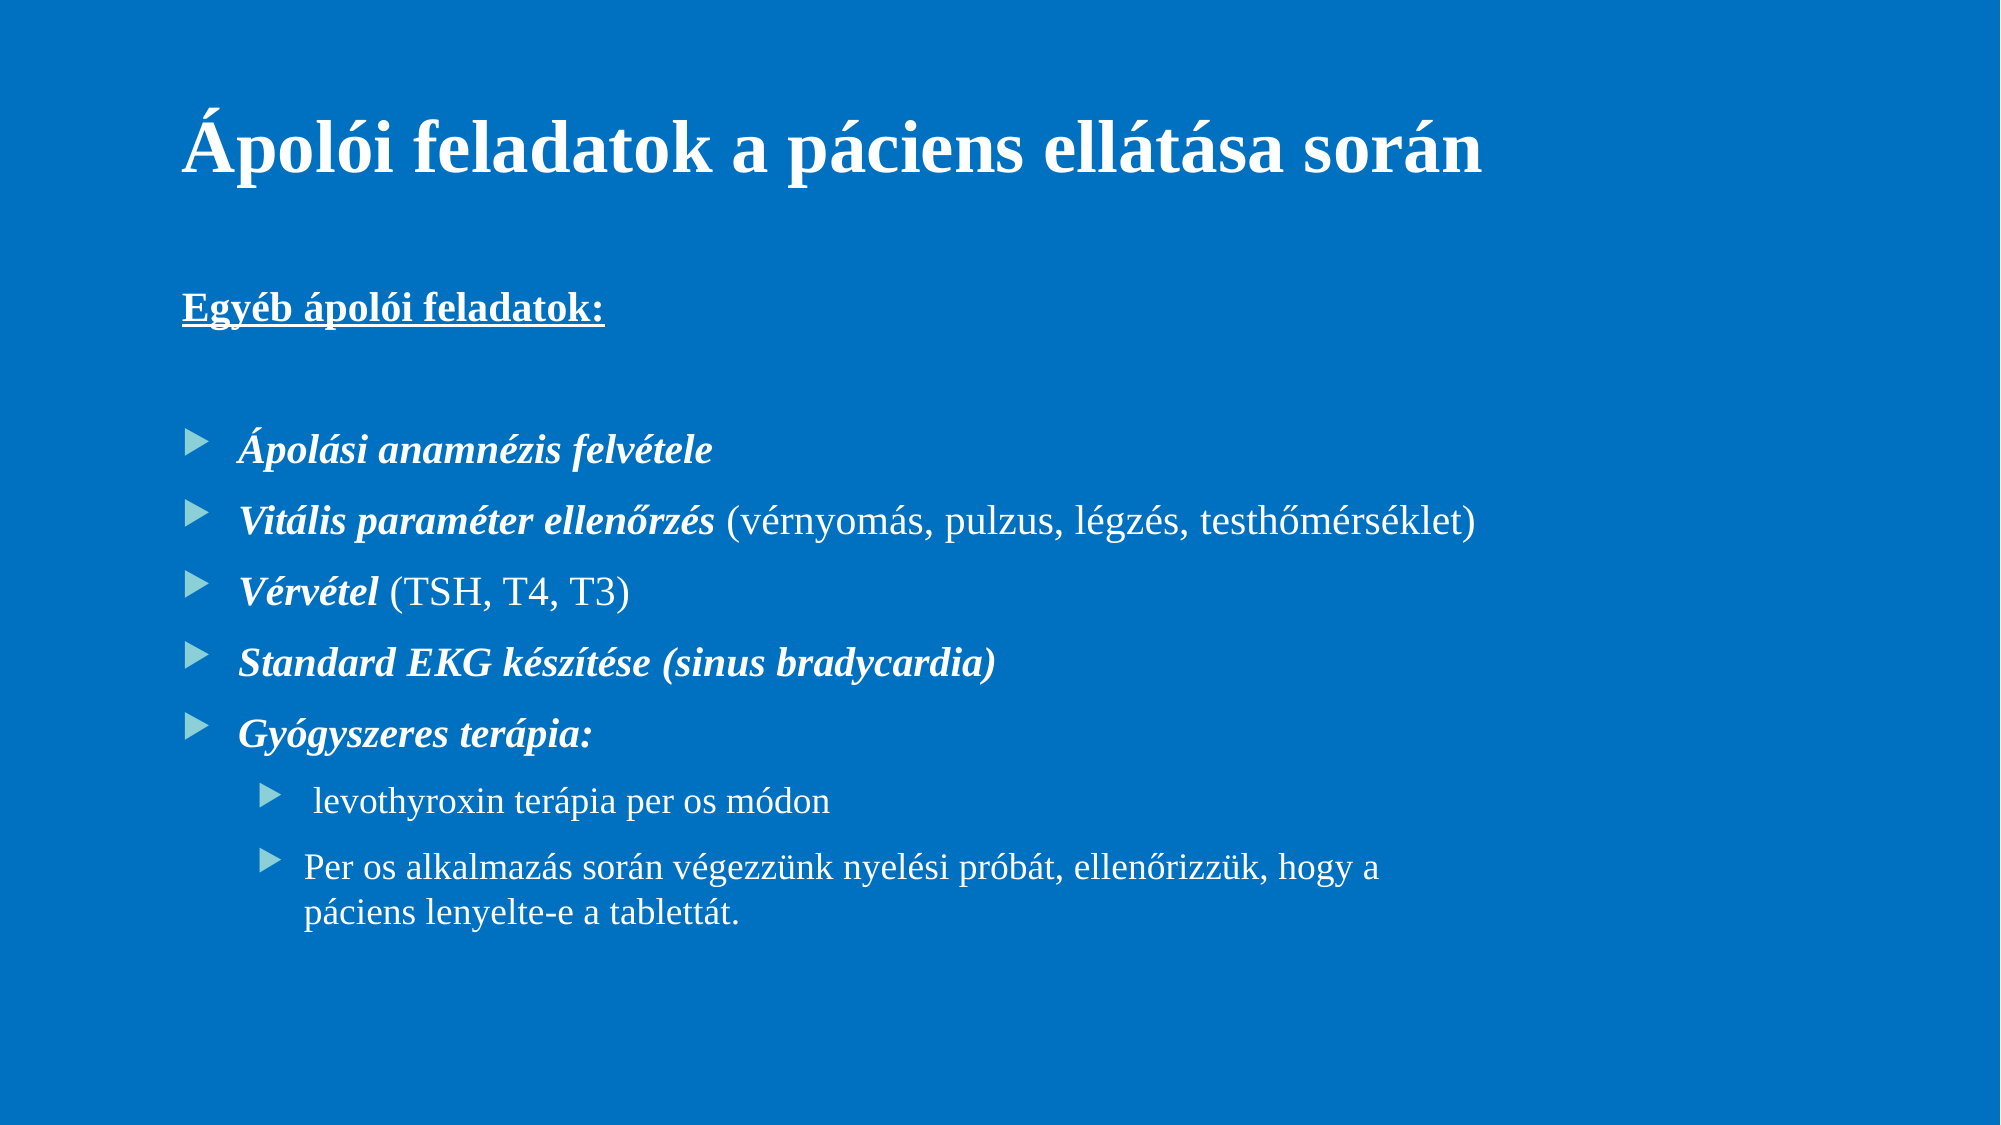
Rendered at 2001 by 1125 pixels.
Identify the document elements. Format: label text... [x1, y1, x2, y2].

list Egyéb ápolói feladatok: Ápolási anamnézis felvétele Vitális paraméter ellenőrzés (vérnyomás, pulzus, légzés, testhőmérséklet) Vérvétel (TSH, T4, T3) Standard EKG készítése (sinus bradycardia) Gyógyszeres terápia: levothyroxin terápia per os módon Per os alkalmazás során végezzünk nyelési próbát, ellenőrizzük, hogy a páciens lenyelte-e a tablettát. [166, 272, 1517, 1125]
title Ápolói feladatok a páciens ellátása során [166, 89, 1517, 251]
